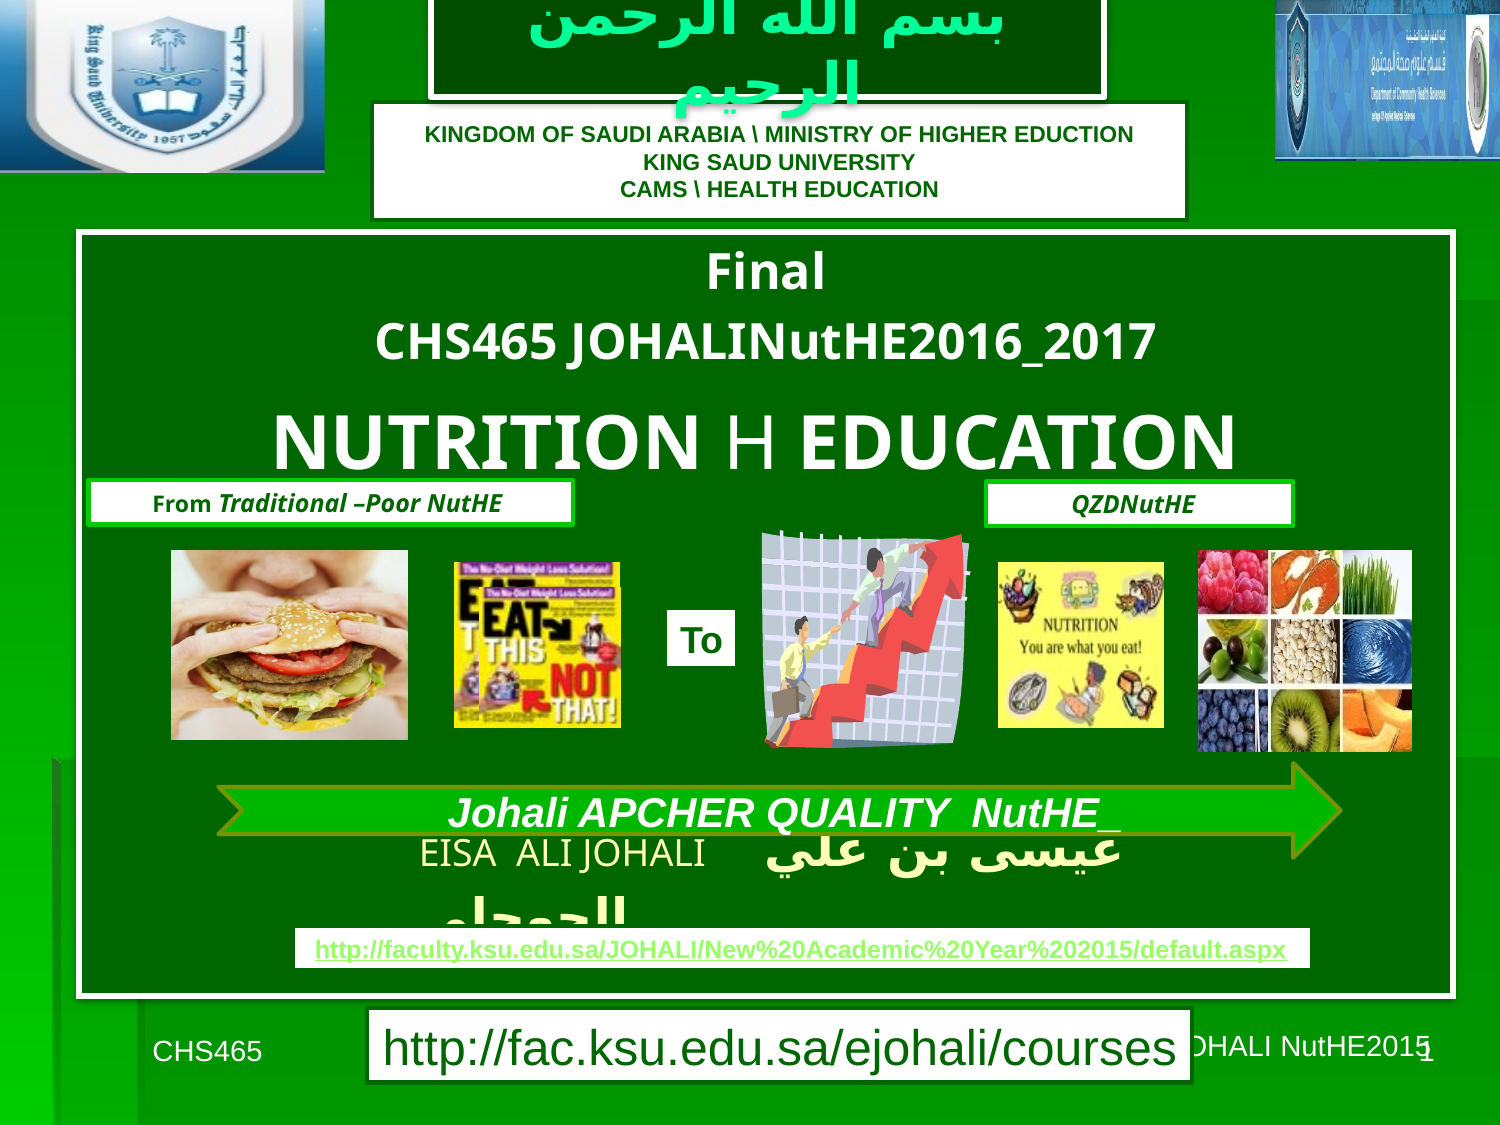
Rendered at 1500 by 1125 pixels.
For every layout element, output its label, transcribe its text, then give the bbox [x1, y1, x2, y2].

picture [761, 526, 973, 752]
text_box _Johali APCHER QUALITY NutHE [216, 761, 1343, 860]
text_box To [663, 606, 740, 670]
picture [170, 550, 408, 740]
slide_number 1 [1137, 1024, 1451, 1103]
picture [454, 562, 621, 729]
picture [997, 562, 1164, 729]
picture [0, 0, 325, 173]
text_box http://faculty.ksu.edu.sa/JOHALI/New%20Academic%20Year%202015/default.aspx [291, 924, 1314, 973]
text_box بسم الله الرحمن الرحيم [428, 0, 1107, 100]
text_box From Traditional –Poor NutHE [86, 478, 575, 527]
list Final CHS465 JOHALINutHE2016_2017 NUTRITION H EDUCATION [76, 229, 1456, 999]
text_box http://fac.ksu.edu.sa/ejohali/courses [365, 1006, 1194, 1085]
title KINGDOM OF SAUDI ARABIA \ MINISTRY OF HIGHER EDUCTION KING SAUD UNIVERSITY CAMS \ HEALTH EDUCATION [370, 100, 1189, 222]
text_box QZDNutHE [984, 479, 1295, 528]
picture [1198, 550, 1412, 752]
slide_number CHS465 [137, 1024, 450, 1103]
picture [1275, 0, 1500, 162]
text_box EISA ALI JOHALI عيسى بن علي الجوحلي [301, 857, 1243, 905]
footer JOHALI NutHE2015 [1194, 1019, 1500, 1079]
